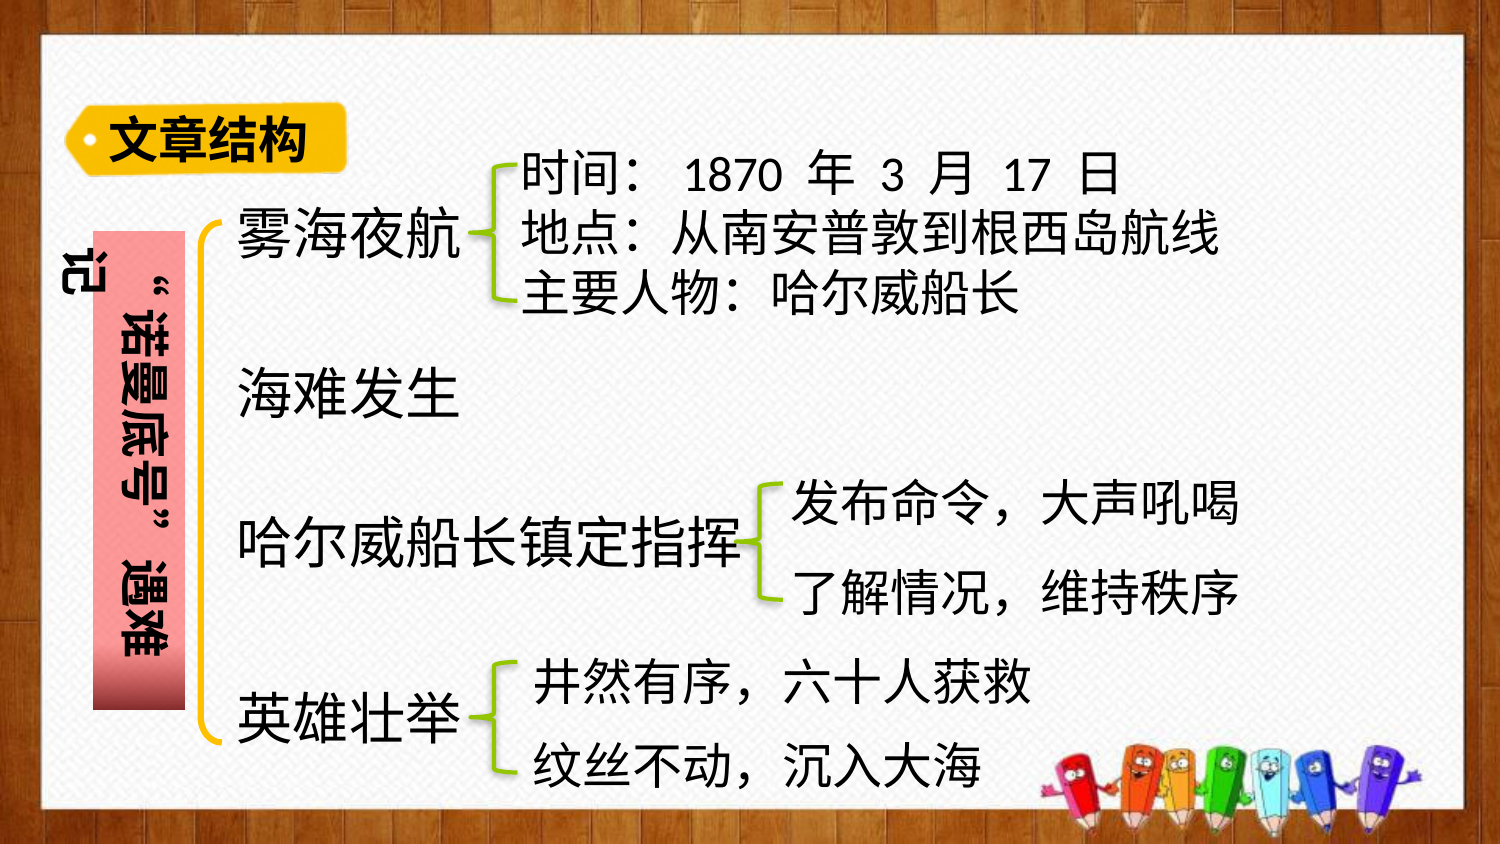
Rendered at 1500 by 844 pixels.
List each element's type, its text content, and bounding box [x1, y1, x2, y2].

text_box 雾海夜航 [221, 191, 486, 274]
text_box 时间：1870 年 3 月 17 日 地点：从南安普敦到根西岛航线 主要人物：哈尔威船长 [505, 134, 1246, 329]
text_box [757, 481, 783, 602]
text_box [200, 221, 222, 744]
text_box [468, 659, 517, 775]
text_box 英雄壮举 [221, 675, 486, 758]
text_box 发布命令，大声吼喝 了解情况，维持秩序 [775, 434, 1383, 630]
text_box [467, 163, 505, 303]
text_box 哈尔威船长镇定指挥 [221, 500, 765, 583]
picture [0, 0, 1500, 844]
text_box 井然有序，六十人获救 纹丝不动，沉入大海 [517, 618, 1070, 802]
text_box 海难发生 [221, 351, 486, 434]
text_box “诺曼底号”遇难记 [93, 231, 185, 710]
